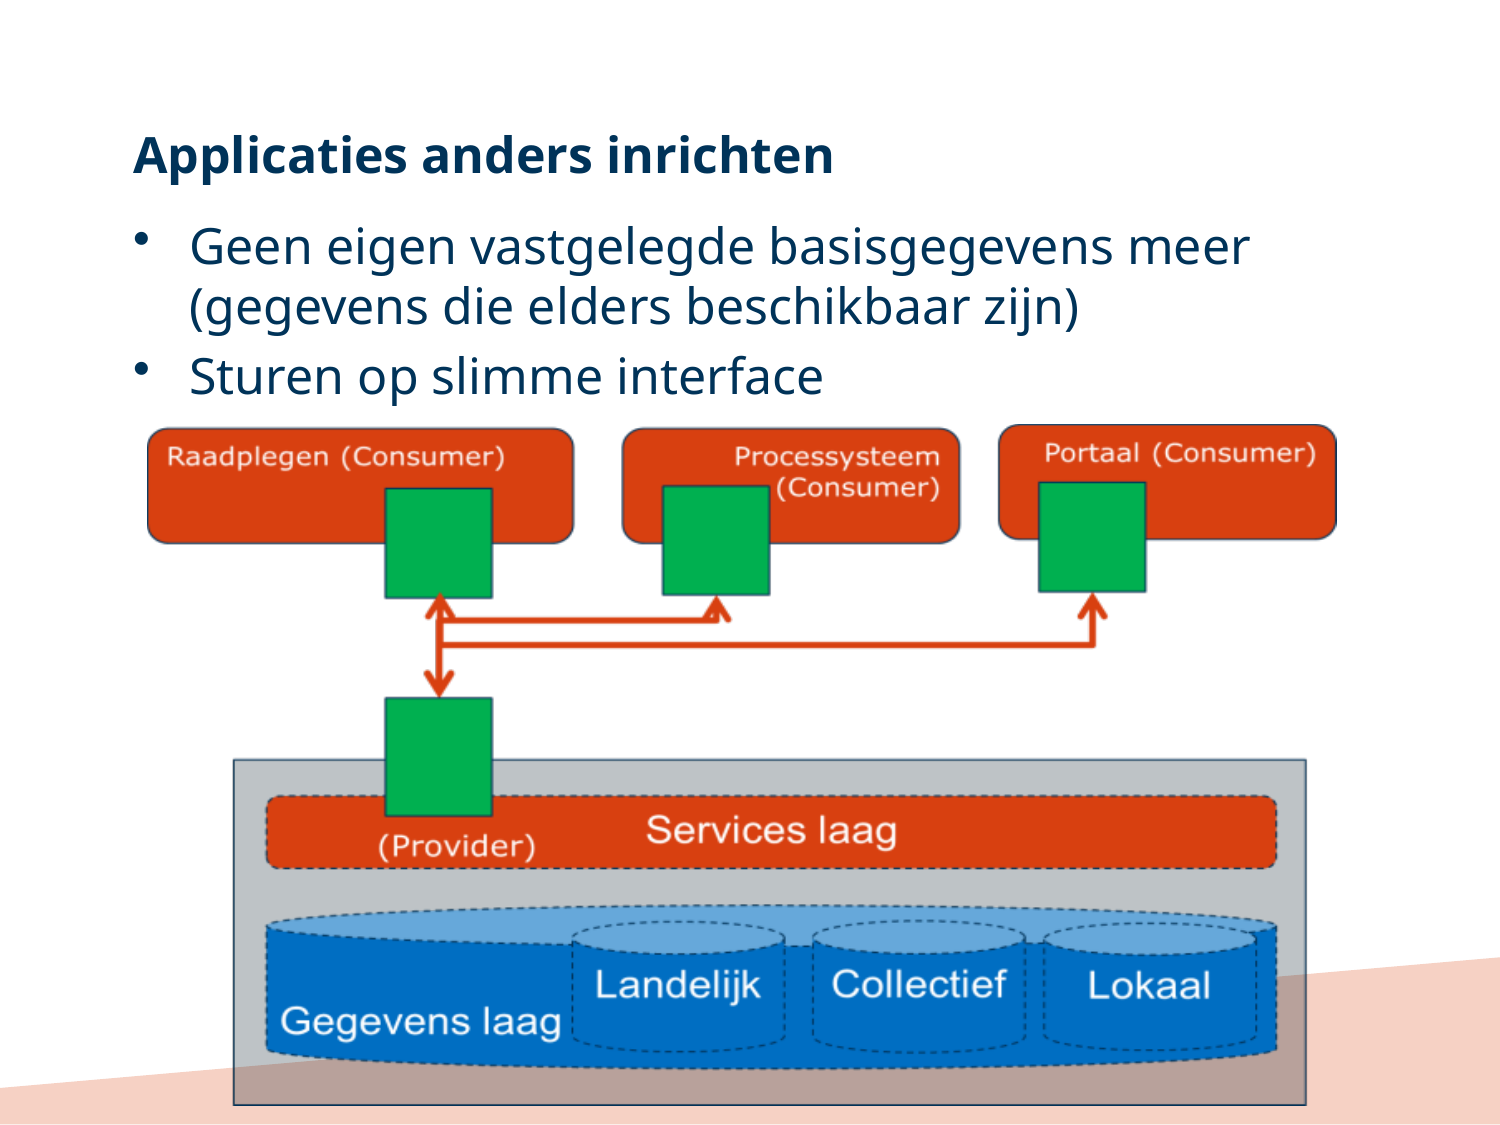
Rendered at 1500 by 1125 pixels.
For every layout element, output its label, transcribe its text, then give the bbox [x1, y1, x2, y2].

title Applicaties anders inrichten [118, 88, 1382, 206]
list Geen eigen vastgelegde basisgegevens meer (gegevens die elders beschikbaar zijn) Sturen op slimme interface [118, 206, 1382, 963]
picture [147, 424, 1337, 1107]
